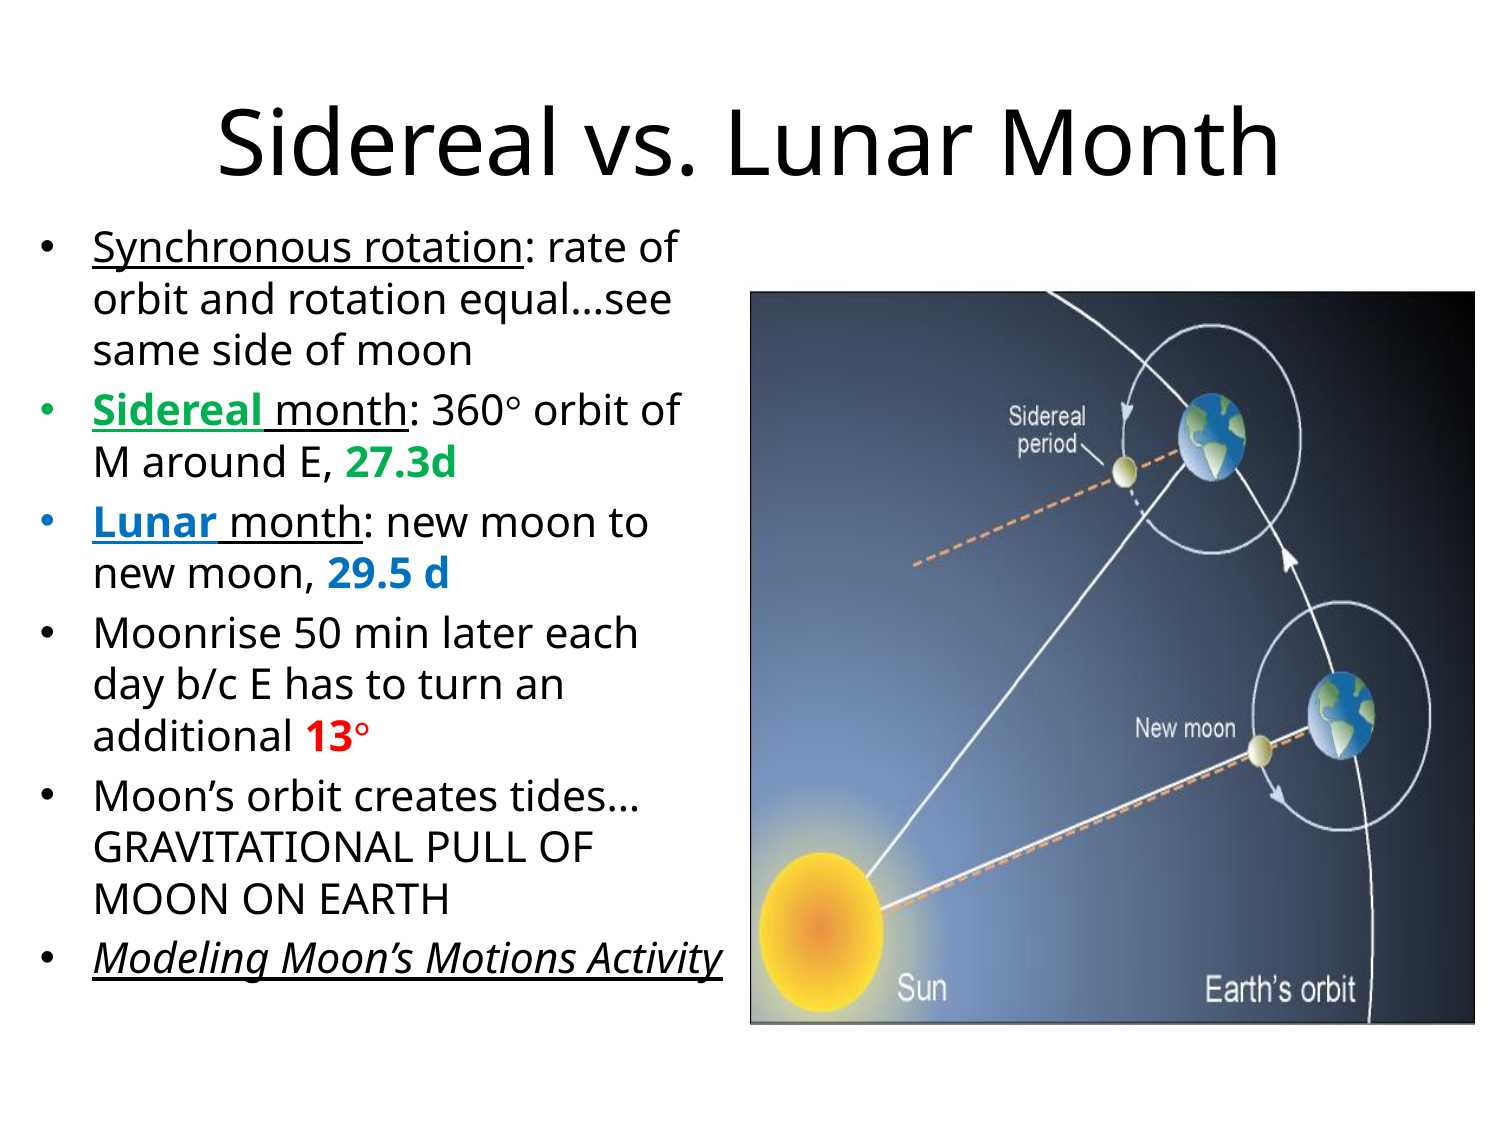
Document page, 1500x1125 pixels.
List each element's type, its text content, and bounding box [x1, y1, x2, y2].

title Sidereal vs. Lunar Month [75, 45, 1425, 233]
list Synchronous rotation: rate of orbit and rotation equal…see same side of moon Sidereal month: 360° orbit of M around E, 27.3d Lunar month: new moon to new moon, 29.5 d Moonrise 50 min later each day b/c E has to turn an additional 13° Moon’s orbit creates tides…GRAVITATIONAL PULL OF MOON ON EARTH Modeling Moon’s Motions Activity [24, 212, 738, 1038]
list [749, 287, 1476, 1026]
